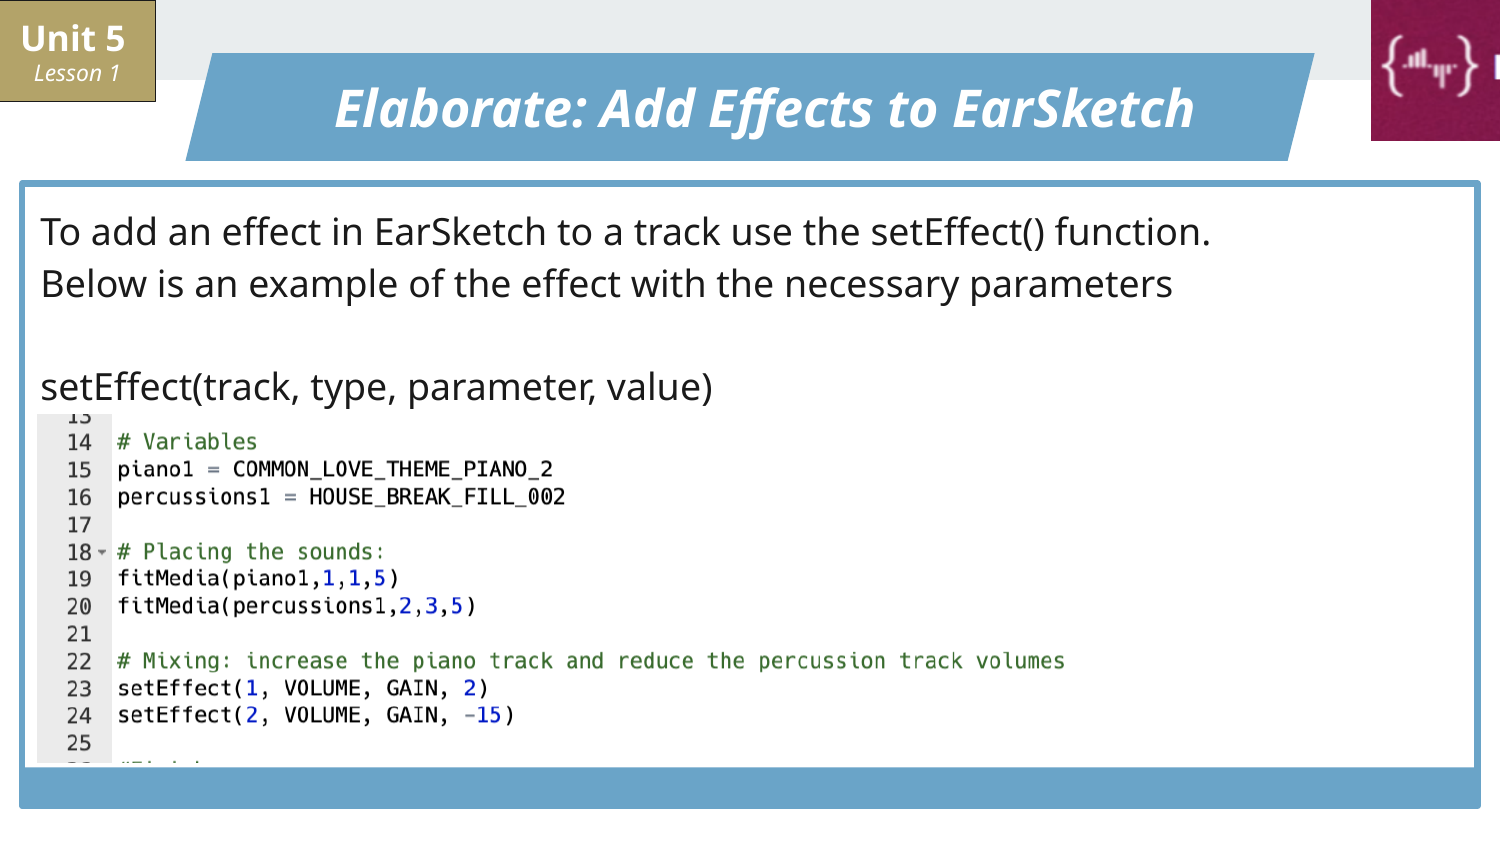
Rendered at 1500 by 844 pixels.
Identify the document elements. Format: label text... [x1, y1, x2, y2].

picture [25, 186, 1475, 804]
text_box [185, 53, 1315, 161]
text_box Unit 5 Lesson 1 [0, 0, 156, 102]
title Elaborate: Add Effects to EarSketch [236, 60, 1295, 155]
picture [1371, 0, 1500, 142]
